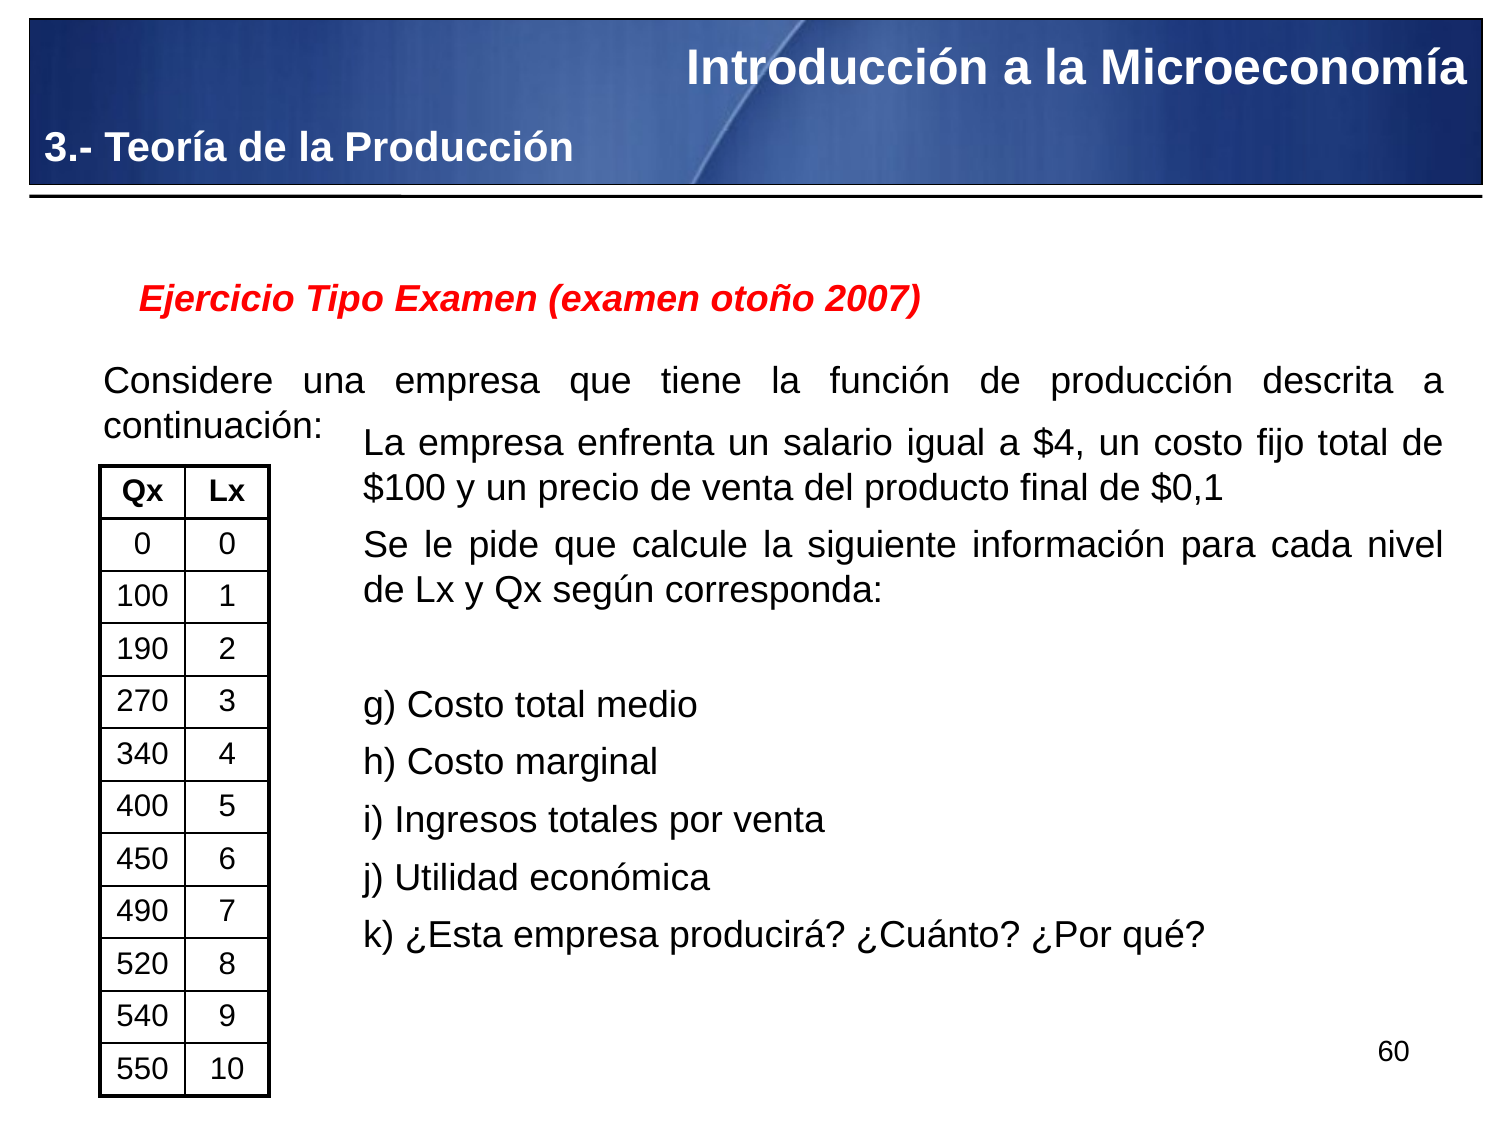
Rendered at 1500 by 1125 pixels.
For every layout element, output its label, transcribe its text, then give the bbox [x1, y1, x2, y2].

table_cell 340 [102, 729, 184, 780]
table_cell 10 [186, 1044, 267, 1094]
slide_number 60 [1074, 1024, 1426, 1103]
table_header Lx [186, 468, 267, 517]
text_box Ejercicio Tipo Examen (examen otoño 2007) [123, 266, 1010, 326]
table_cell 550 [102, 1044, 184, 1094]
table_cell 270 [102, 677, 184, 727]
table_cell 520 [102, 939, 184, 990]
table_cell 8 [186, 939, 267, 990]
text_box Introducción a la Microeconomía [608, 26, 1483, 102]
table_cell 190 [102, 624, 184, 675]
table_cell 100 [102, 572, 184, 622]
table_cell 3 [186, 677, 267, 727]
table_cell 450 [102, 834, 184, 885]
table_header Qx [102, 468, 184, 517]
table_cell 0 [102, 520, 184, 570]
table_cell 4 [186, 729, 267, 780]
table_cell 6 [186, 834, 267, 885]
table_cell 1 [186, 572, 267, 622]
text_box La empresa enfrenta un salario igual a $4, un costo fijo total de $100 y un precio de venta del producto final de $0,1 Se le pide que calcule la siguiente información para cada nivel de Lx y Qx según corresponda: g) Costo total medio h) Costo marginal i) Ingresos totales por venta j) Utilidad económica k) ¿Esta empresa producirá? ¿Cuánto? ¿Por qué? [348, 410, 1459, 963]
table_cell 2 [186, 624, 267, 675]
table_cell 9 [186, 992, 267, 1042]
table_cell 400 [102, 782, 184, 832]
table_cell 540 [102, 992, 184, 1042]
table_cell 490 [102, 887, 184, 937]
table_cell 0 [186, 520, 267, 570]
table_cell 7 [186, 887, 267, 937]
text_box [29, 19, 1483, 185]
text_box 3.- Teoría de la Producción [29, 112, 632, 178]
text_box Considere una empresa que tiene la función de producción descrita a continuación: [88, 348, 1459, 454]
table_cell 5 [186, 782, 267, 832]
